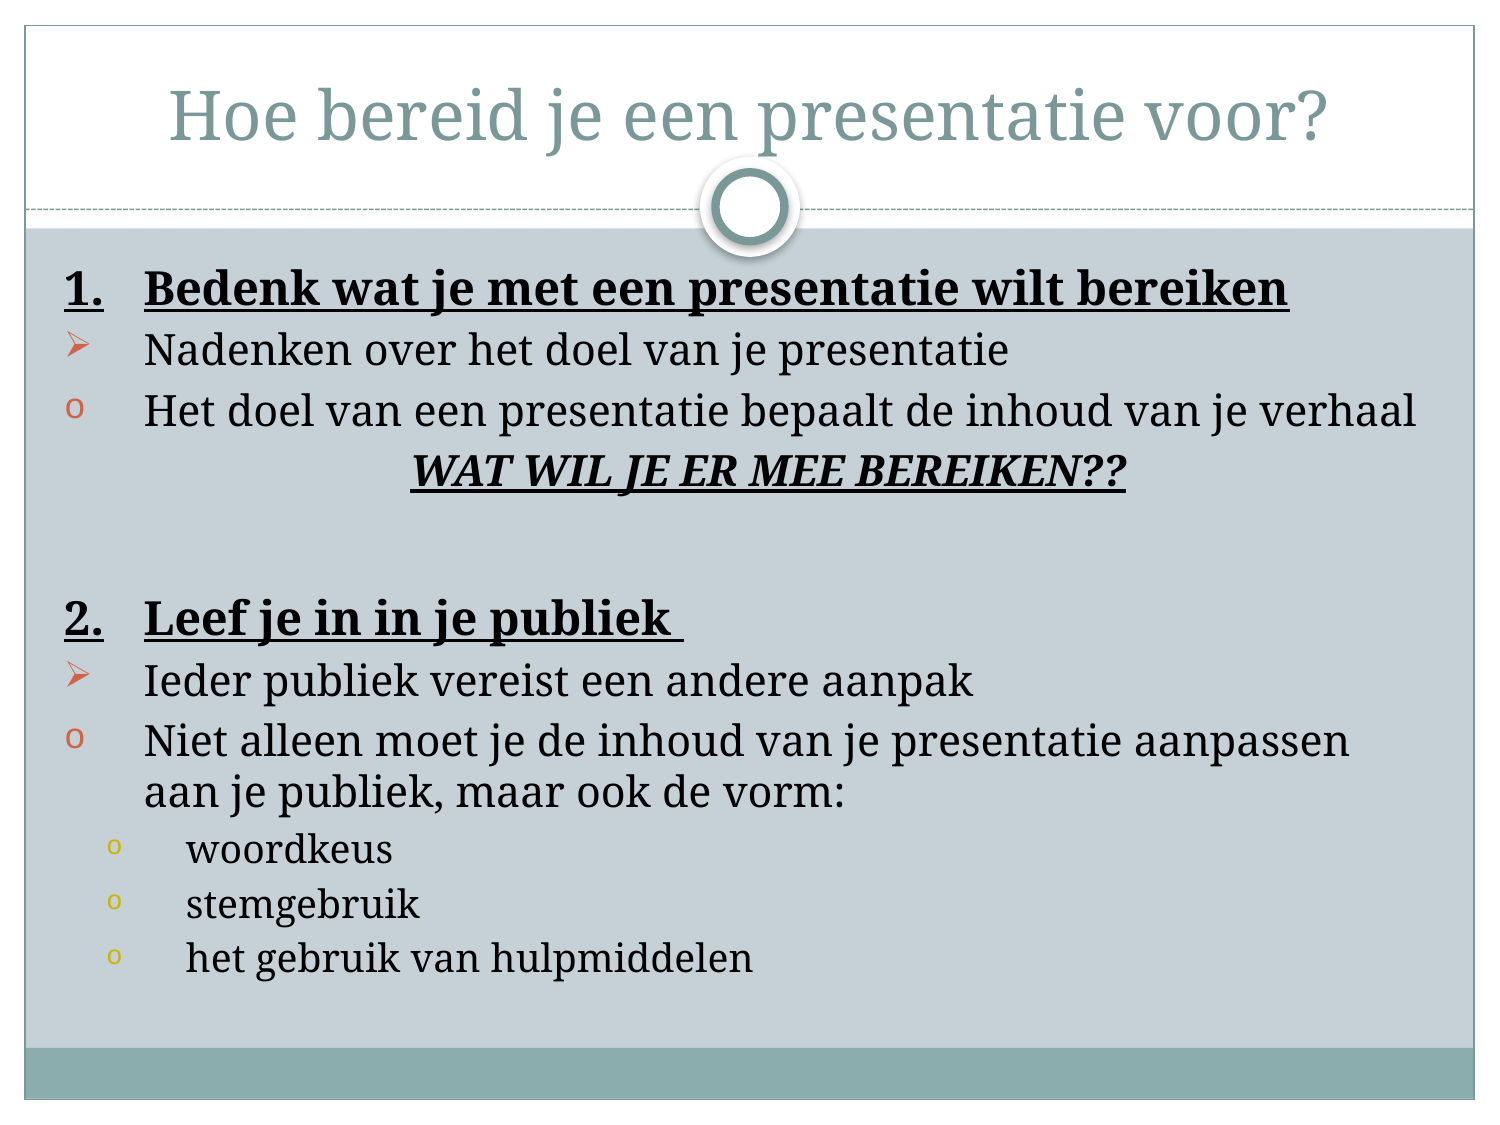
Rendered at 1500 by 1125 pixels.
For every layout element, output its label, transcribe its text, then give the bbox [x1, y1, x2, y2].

list 1. Bedenk wat je met een presentatie wilt bereiken Nadenken over het doel van je presentatie Het doel van een presentatie bepaalt de inhoud van je verhaal WAT WIL JE ER MEE BEREIKEN?? 2. Leef je in in je publiek Ieder publiek vereist een andere aanpak Niet alleen moet je de inhoud van je presentatie aanpassen aan je publiek, maar ook de vorm: woordkeus stemgebruik het gebruik van hulpmiddelen [49, 250, 1445, 1001]
title Hoe bereid je een presentatie voor? [49, 37, 1450, 162]
